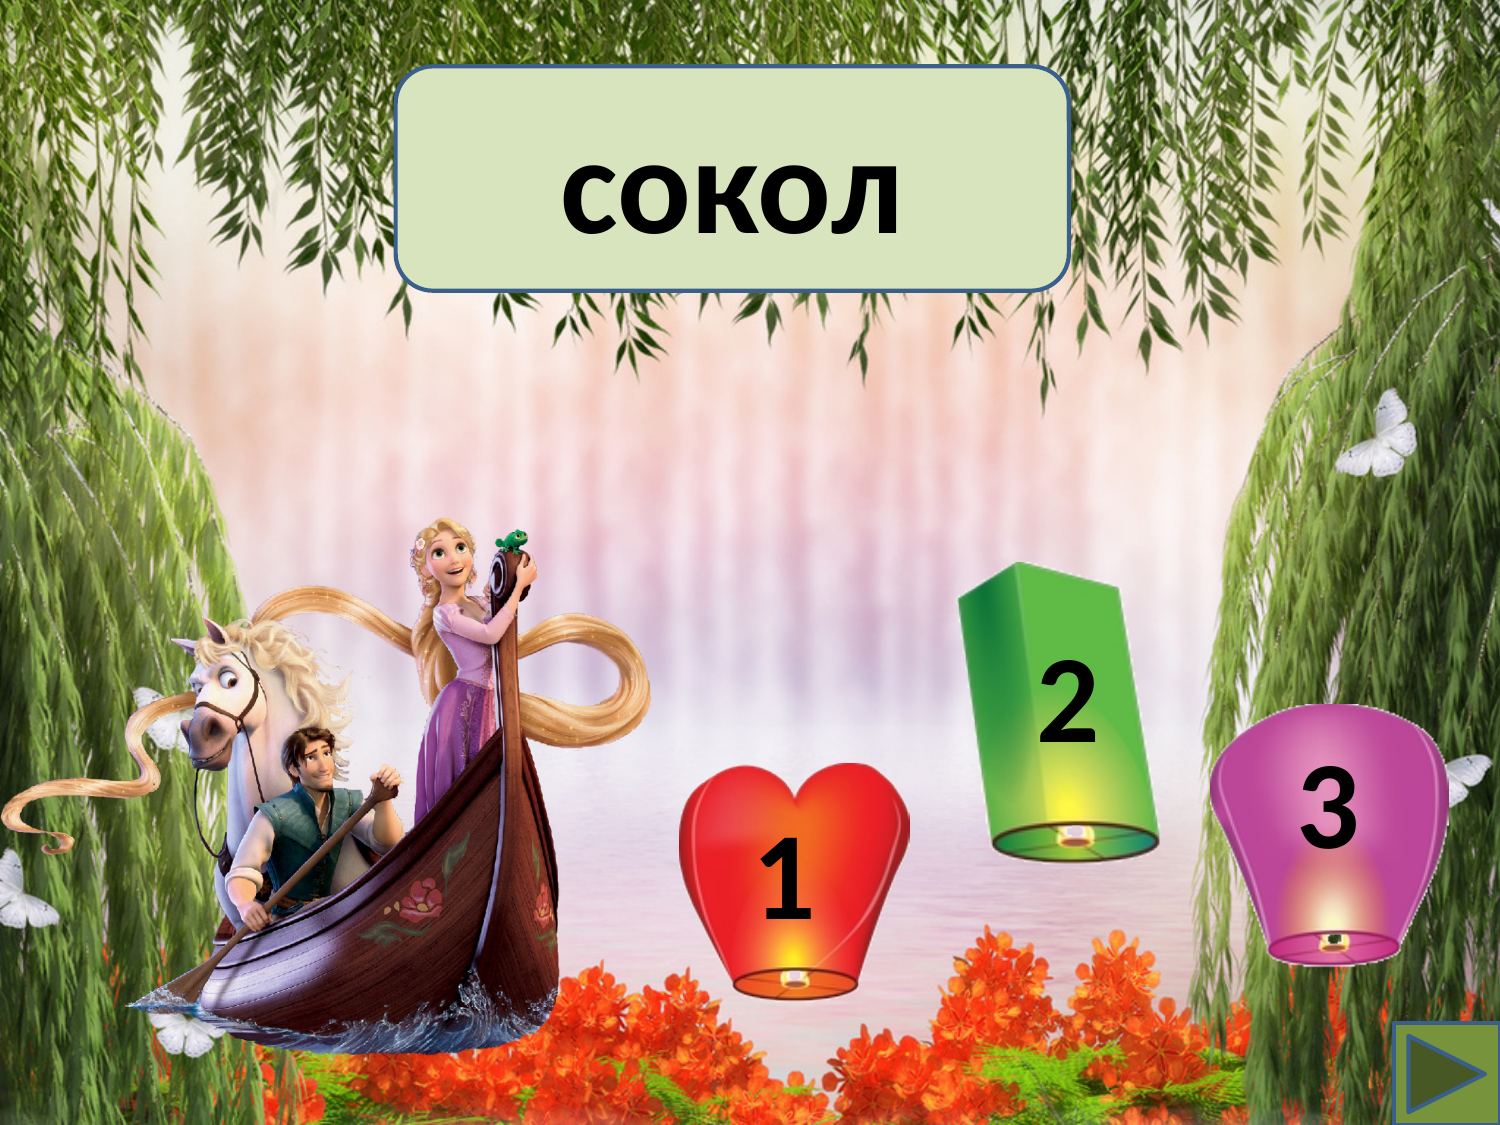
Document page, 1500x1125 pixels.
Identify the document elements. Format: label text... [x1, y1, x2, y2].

text_box [1392, 1021, 1500, 1125]
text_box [1210, 703, 1449, 990]
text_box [950, 562, 1191, 902]
picture [0, 0, 1500, 1125]
text_box сокол [393, 64, 1071, 293]
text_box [678, 763, 910, 1036]
